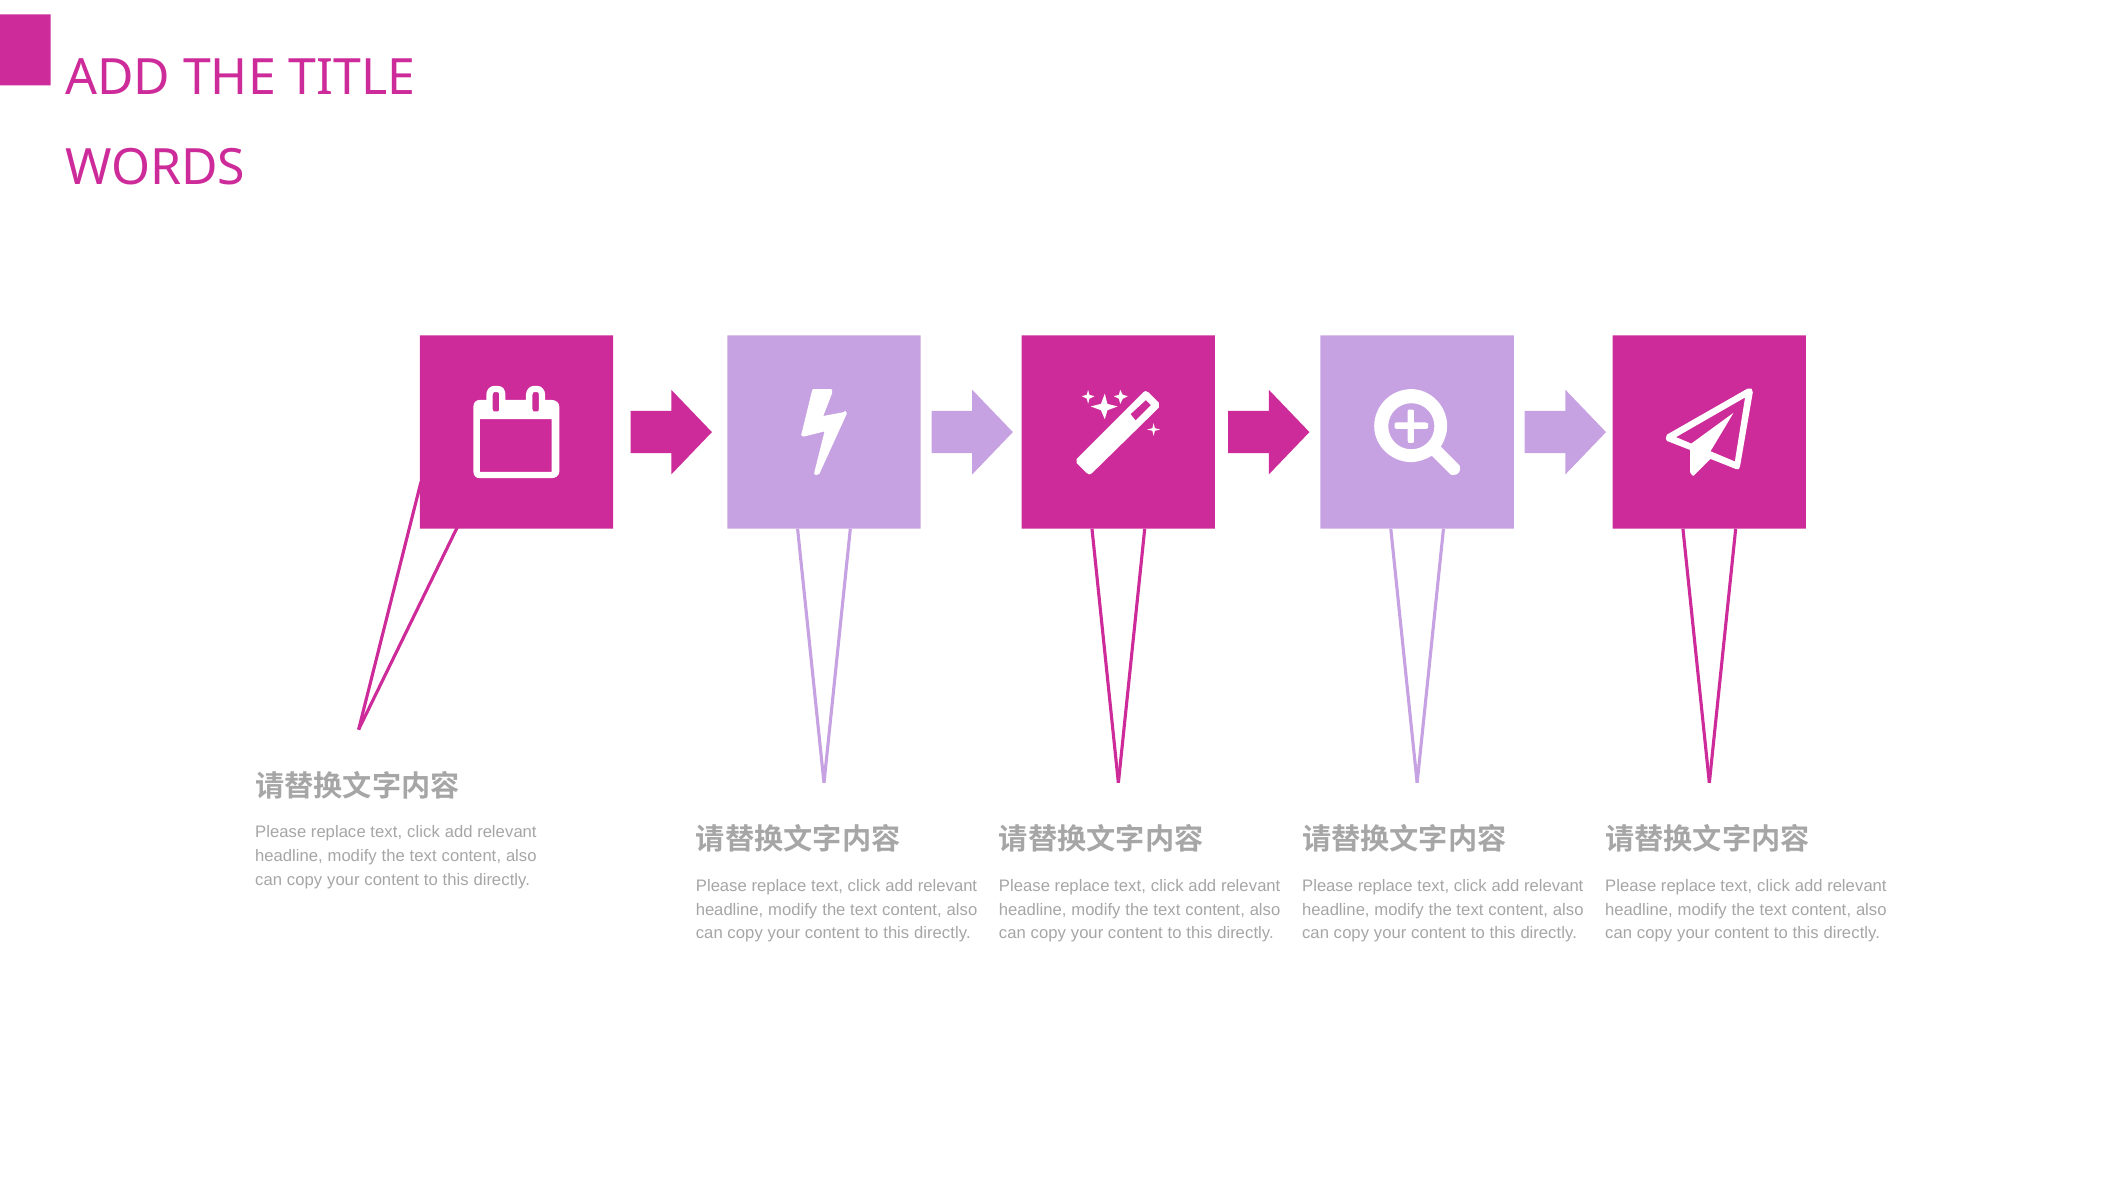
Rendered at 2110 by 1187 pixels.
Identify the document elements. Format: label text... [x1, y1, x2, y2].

text_box [629, 387, 714, 478]
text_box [375, 483, 429, 738]
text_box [419, 335, 614, 529]
text_box [1227, 387, 1311, 478]
text_box 请替换文字内容 [998, 806, 1218, 862]
text_box [930, 387, 1015, 478]
text_box Please replace text, click add relevant headline, modify the text content, also can copy your content to this directly. [695, 870, 984, 943]
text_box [1092, 529, 1145, 783]
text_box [1320, 335, 1514, 529]
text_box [727, 335, 921, 529]
text_box Please replace text, click add relevant headline, modify the text content, also can copy your content to this directly. [255, 817, 544, 890]
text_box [797, 529, 851, 783]
text_box Please replace text, click add relevant headline, modify the text content, also can copy your content to this directly. [998, 870, 1287, 943]
text_box Please replace text, click add relevant headline, modify the text content, also can copy your content to this directly. [1605, 870, 1894, 943]
text_box Please replace text, click add relevant headline, modify the text content, also can copy your content to this directly. [1302, 870, 1590, 943]
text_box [1390, 529, 1444, 783]
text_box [1682, 529, 1736, 783]
text_box 请替换文字内容 [255, 753, 474, 809]
text_box 请替换文字内容 [695, 806, 915, 862]
text_box ADD THE TITLE WORDS [50, 7, 583, 202]
text_box [1523, 387, 1608, 478]
text_box 请替换文字内容 [1302, 806, 1521, 862]
text_box 请替换文字内容 [1605, 806, 1824, 862]
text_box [1021, 335, 1215, 529]
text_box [1612, 335, 1806, 529]
